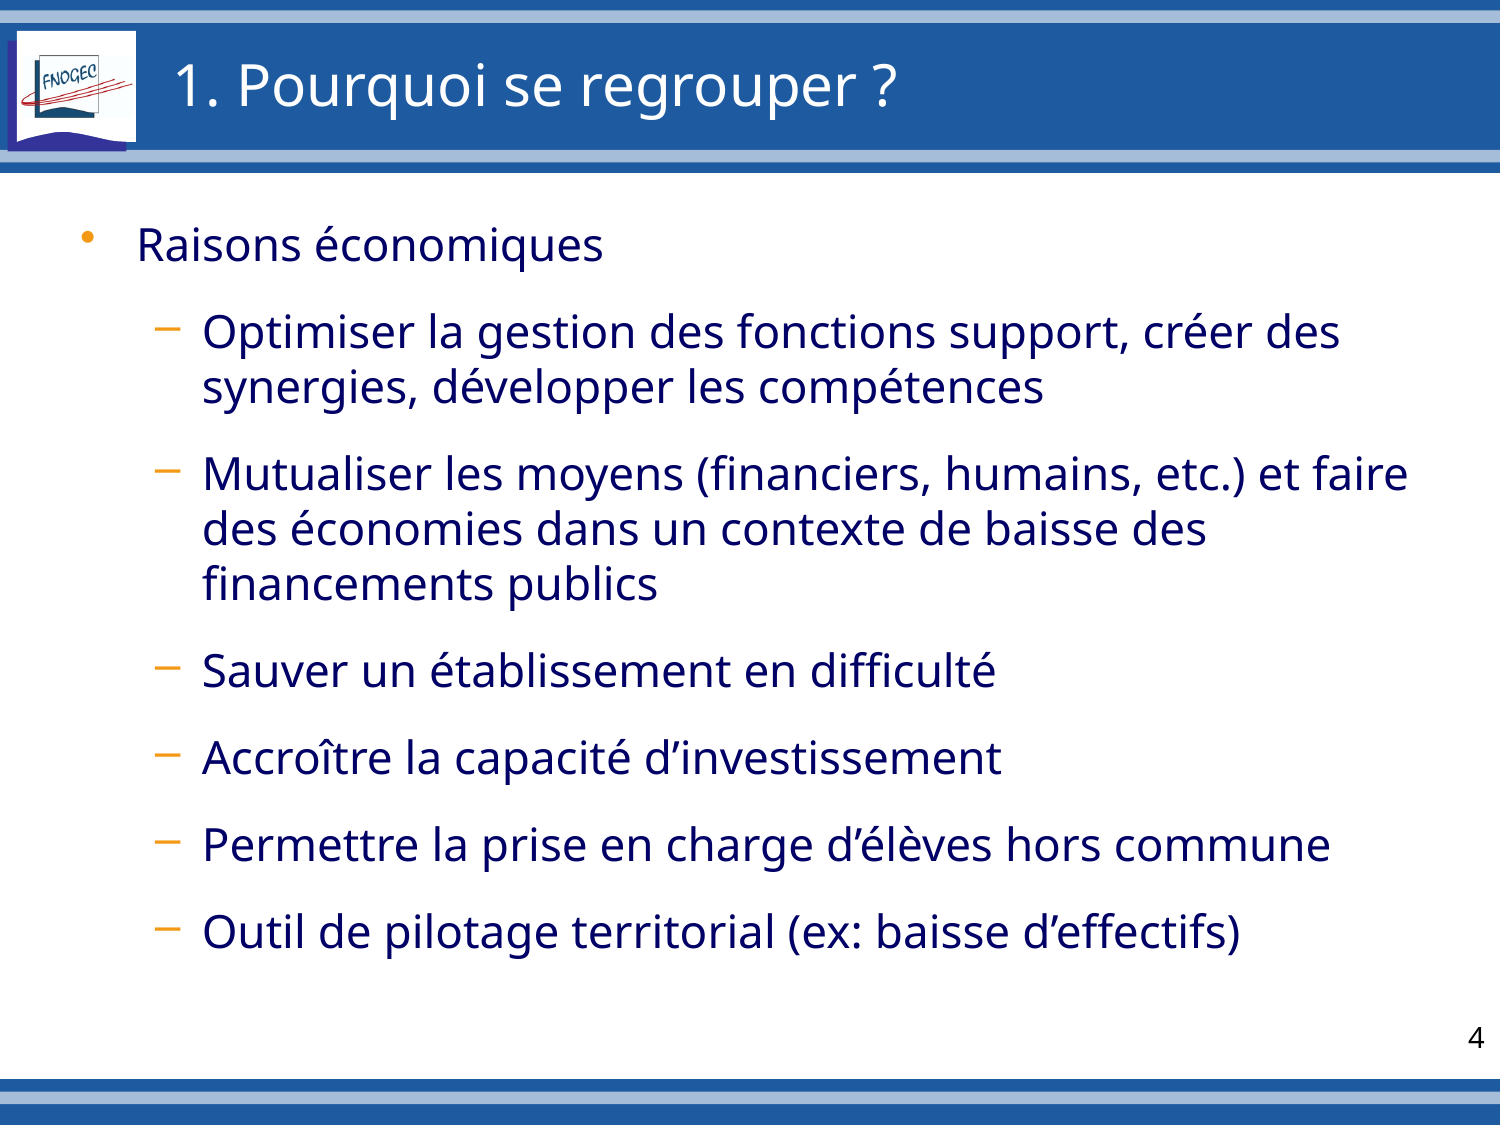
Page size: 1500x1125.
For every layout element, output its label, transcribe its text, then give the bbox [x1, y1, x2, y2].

picture [18, 51, 136, 123]
title 1. Pourquoi se regrouper ? [157, 36, 1412, 130]
slide_number 4 [1149, 1011, 1500, 1090]
list Raisons économiques Optimiser la gestion des fonctions support, créer des synergies, développer les compétences Mutualiser les moyens (financiers, humains, etc.) et faire des économies dans un contexte de baisse des financements publics Sauver un établissement en difficulté Accroître la capacité d’investissement Permettre la prise en charge d’élèves hors commune Outil de pilotage territorial (ex: baisse d’effectifs) [64, 207, 1448, 658]
